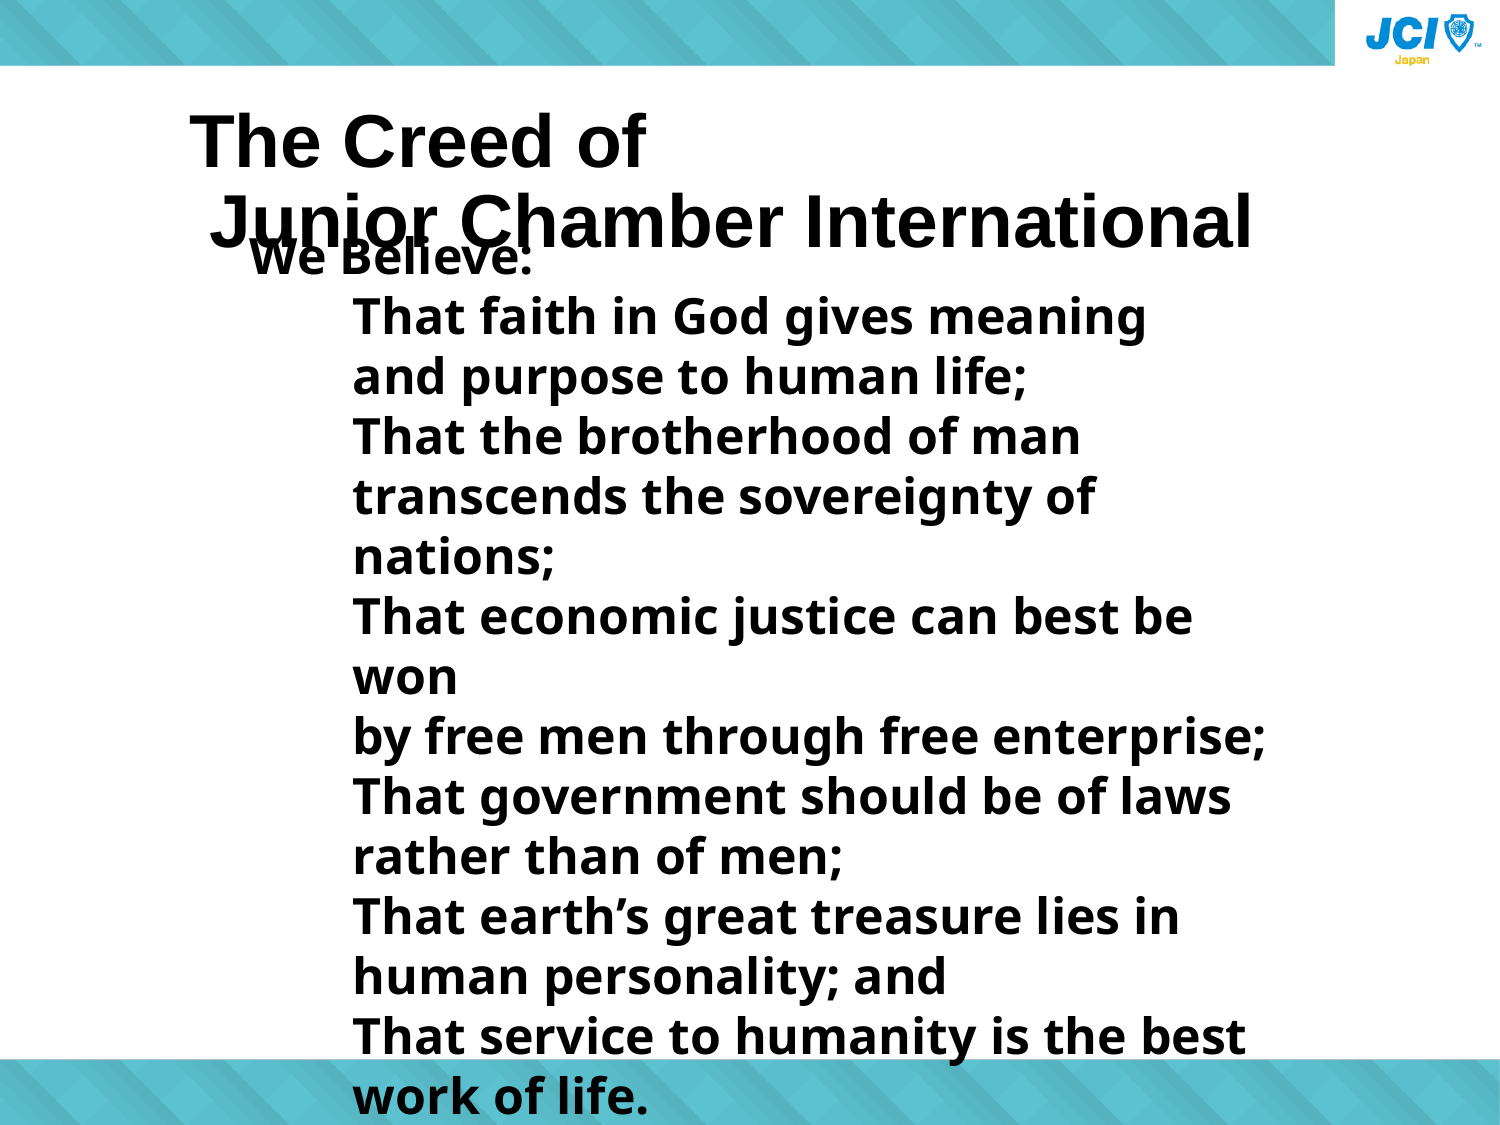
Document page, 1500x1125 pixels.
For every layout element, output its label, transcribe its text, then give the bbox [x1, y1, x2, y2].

text_box The Creed of Junior Chamber International [174, 94, 1367, 272]
picture [0, 0, 1500, 1125]
text_box We Believe: That faith in God gives meaning and purpose to human life; That the brotherhood of man transcends the sovereignty of nations; That economic justice can best be won by free men through free enterprise; That government should be of laws rather than of men; That earth’s great treasure lies in human personality; and That service to humanity is the best work of life. [235, 216, 1306, 1125]
